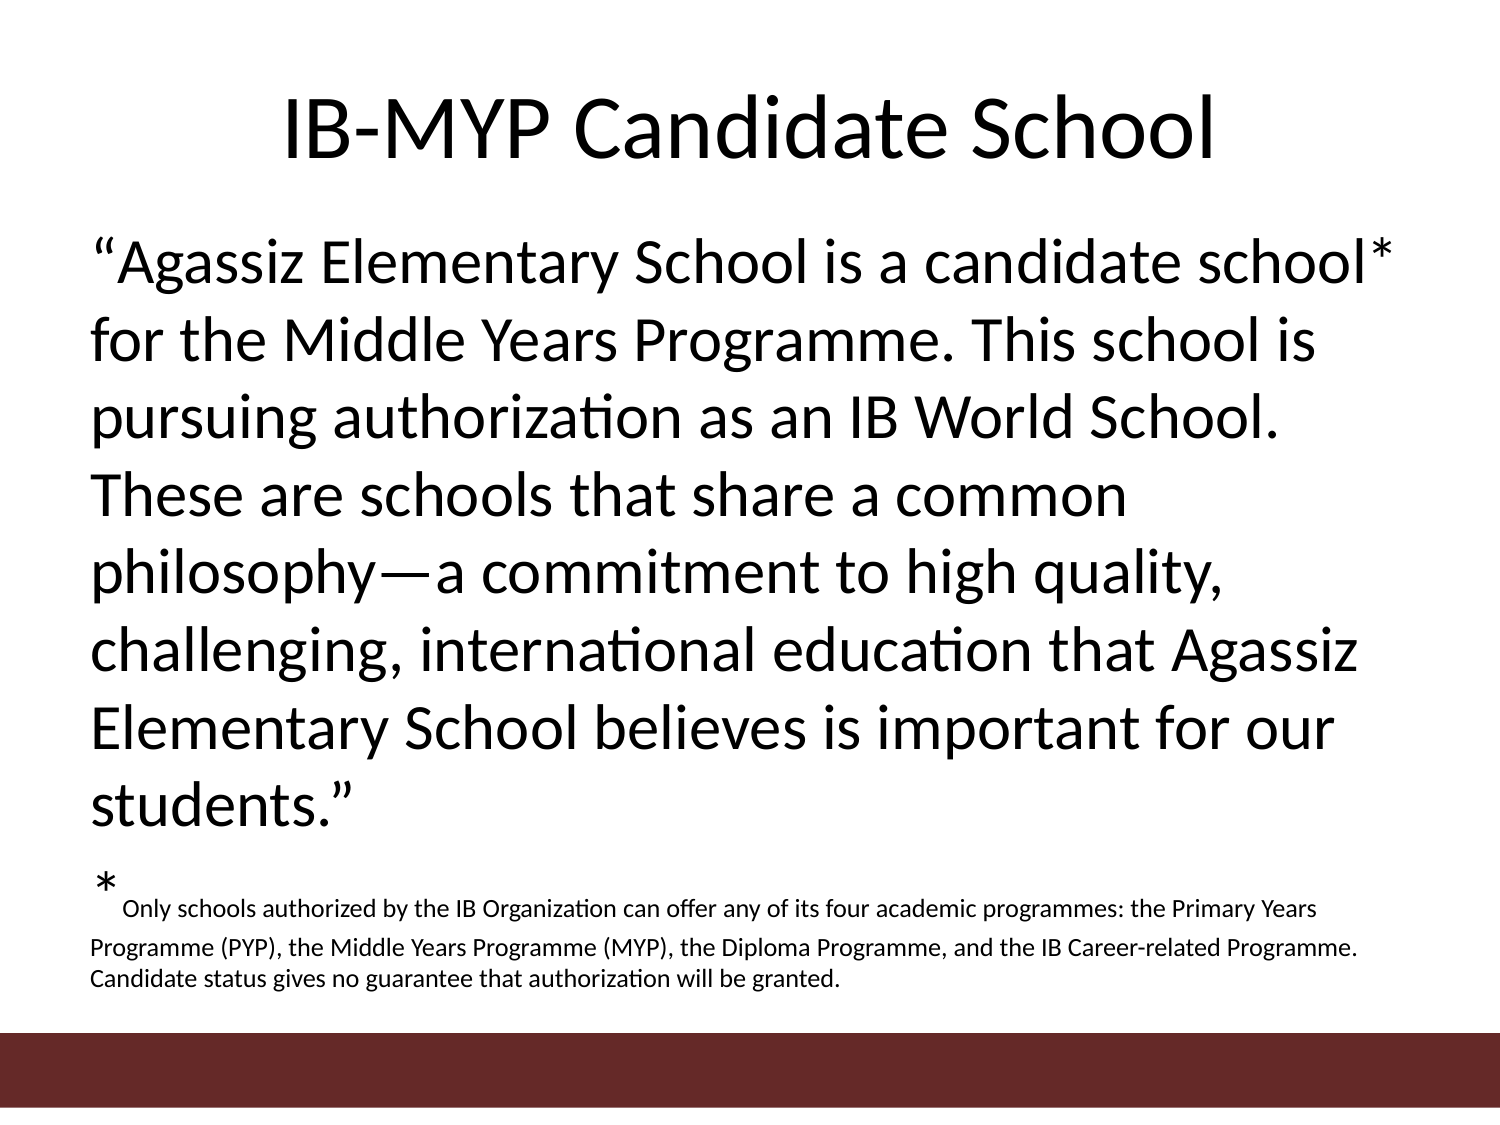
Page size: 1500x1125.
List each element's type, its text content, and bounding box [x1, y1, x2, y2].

list “Agassiz Elementary School is a candidate school* for the Middle Years Programme. This school is pursuing authorization as an IB World School. These are schools that share a common philosophy—a commitment to high quality, challenging, international education that Agassiz Elementary School believes is important for our students.” *Only schools authorized by the IB Organization can offer any of its four academic programmes: the Primary Years Programme (PYP), the Middle Years Programme (MYP), the Diploma Programme, and the IB Career-related Programme. Candidate status gives no guarantee that authorization will be granted. [75, 211, 1425, 1005]
text_box [0, 1033, 1500, 1108]
title IB-MYP Candidate School [75, 28, 1425, 211]
